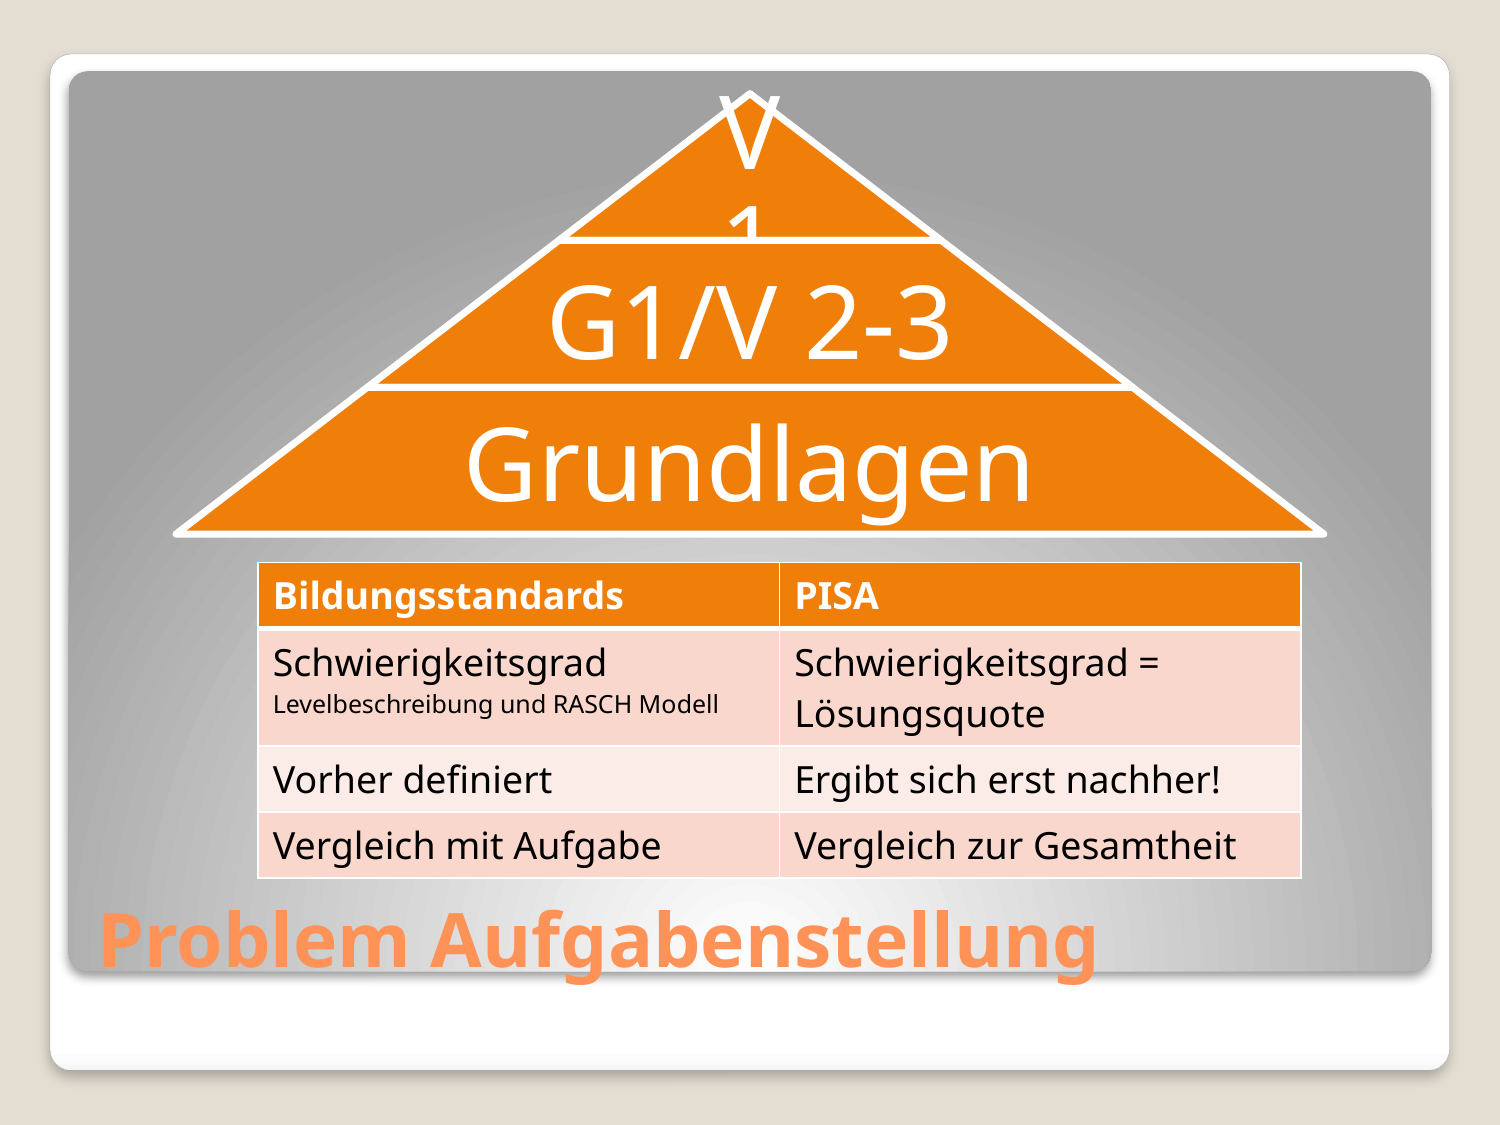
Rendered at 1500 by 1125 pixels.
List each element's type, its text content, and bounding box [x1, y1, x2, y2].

table_cell Ergibt sich erst nachher! [780, 747, 1300, 811]
table_cell Vergleich mit Aufgabe [259, 813, 779, 877]
title Problem Aufgabenstellung [82, 817, 1425, 990]
table_cell Schwierigkeitsgrad Levelbeschreibung und RASCH Modell [259, 631, 779, 745]
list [175, 93, 1325, 535]
table_cell Vorher definiert [259, 747, 779, 811]
table_cell Schwierigkeitsgrad = Lösungsquote [780, 631, 1300, 745]
table_header Bildungsstandards [259, 563, 779, 626]
table_header PISA [780, 563, 1300, 626]
table_cell Vergleich zur Gesamtheit [780, 813, 1300, 877]
